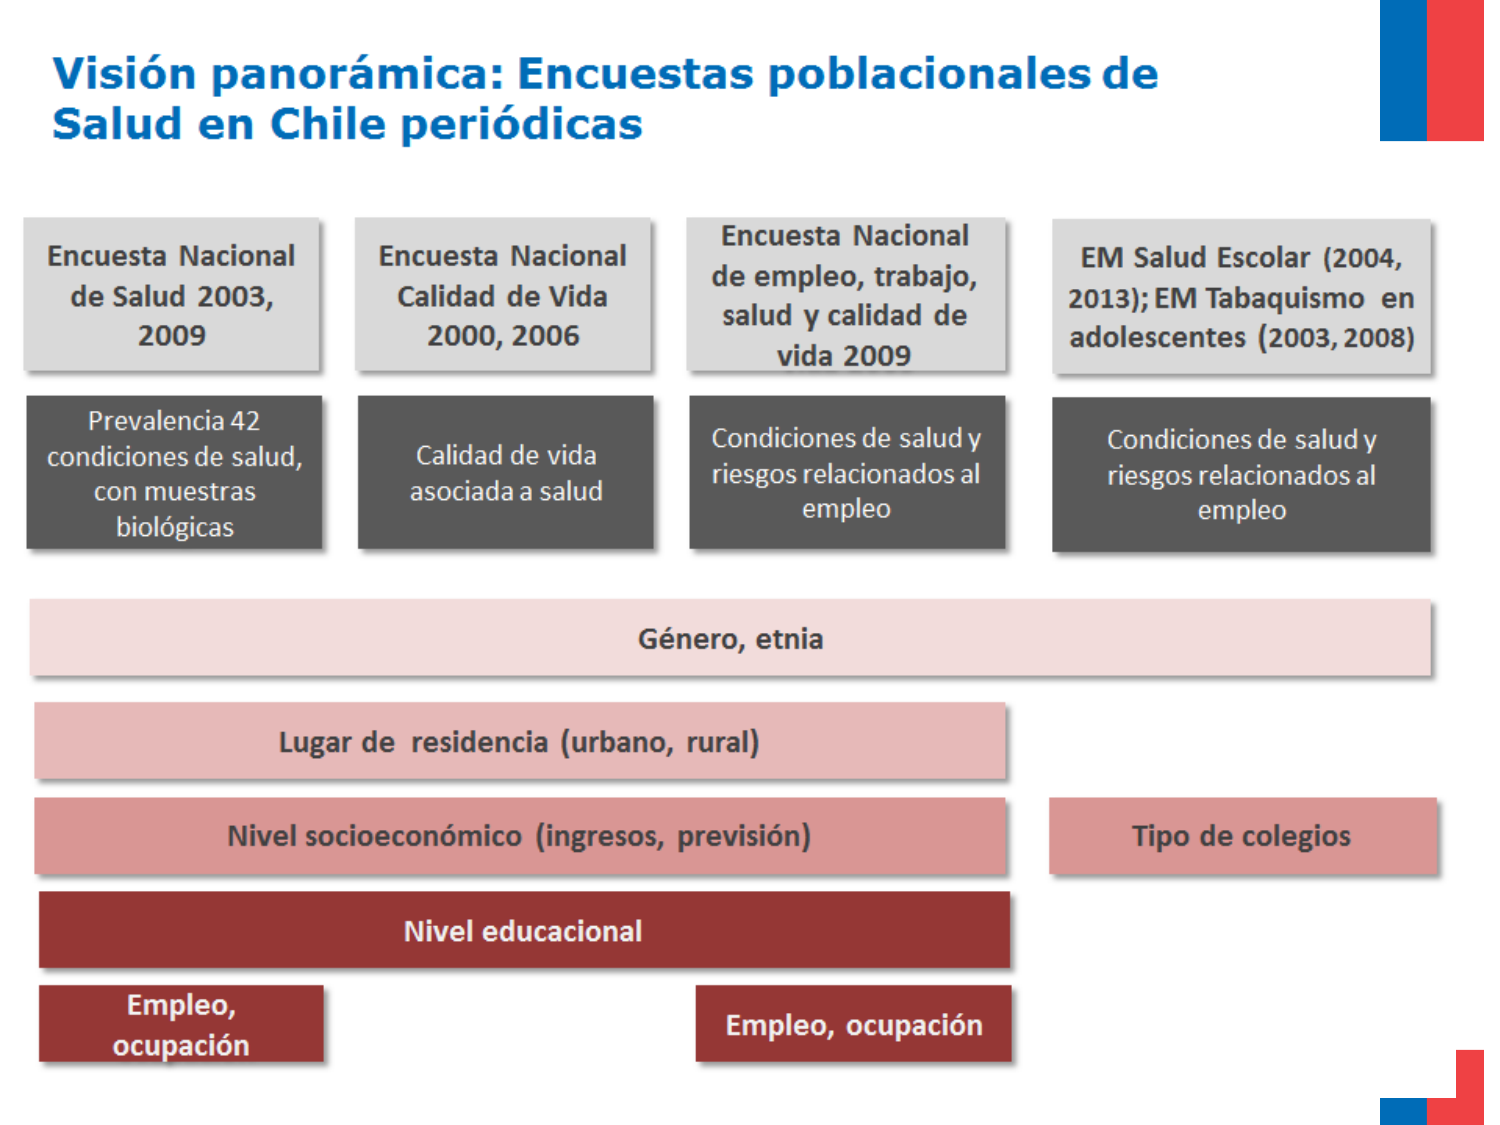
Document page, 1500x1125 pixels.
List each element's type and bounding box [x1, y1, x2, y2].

picture [19, 202, 1456, 1098]
picture [27, 34, 1314, 175]
